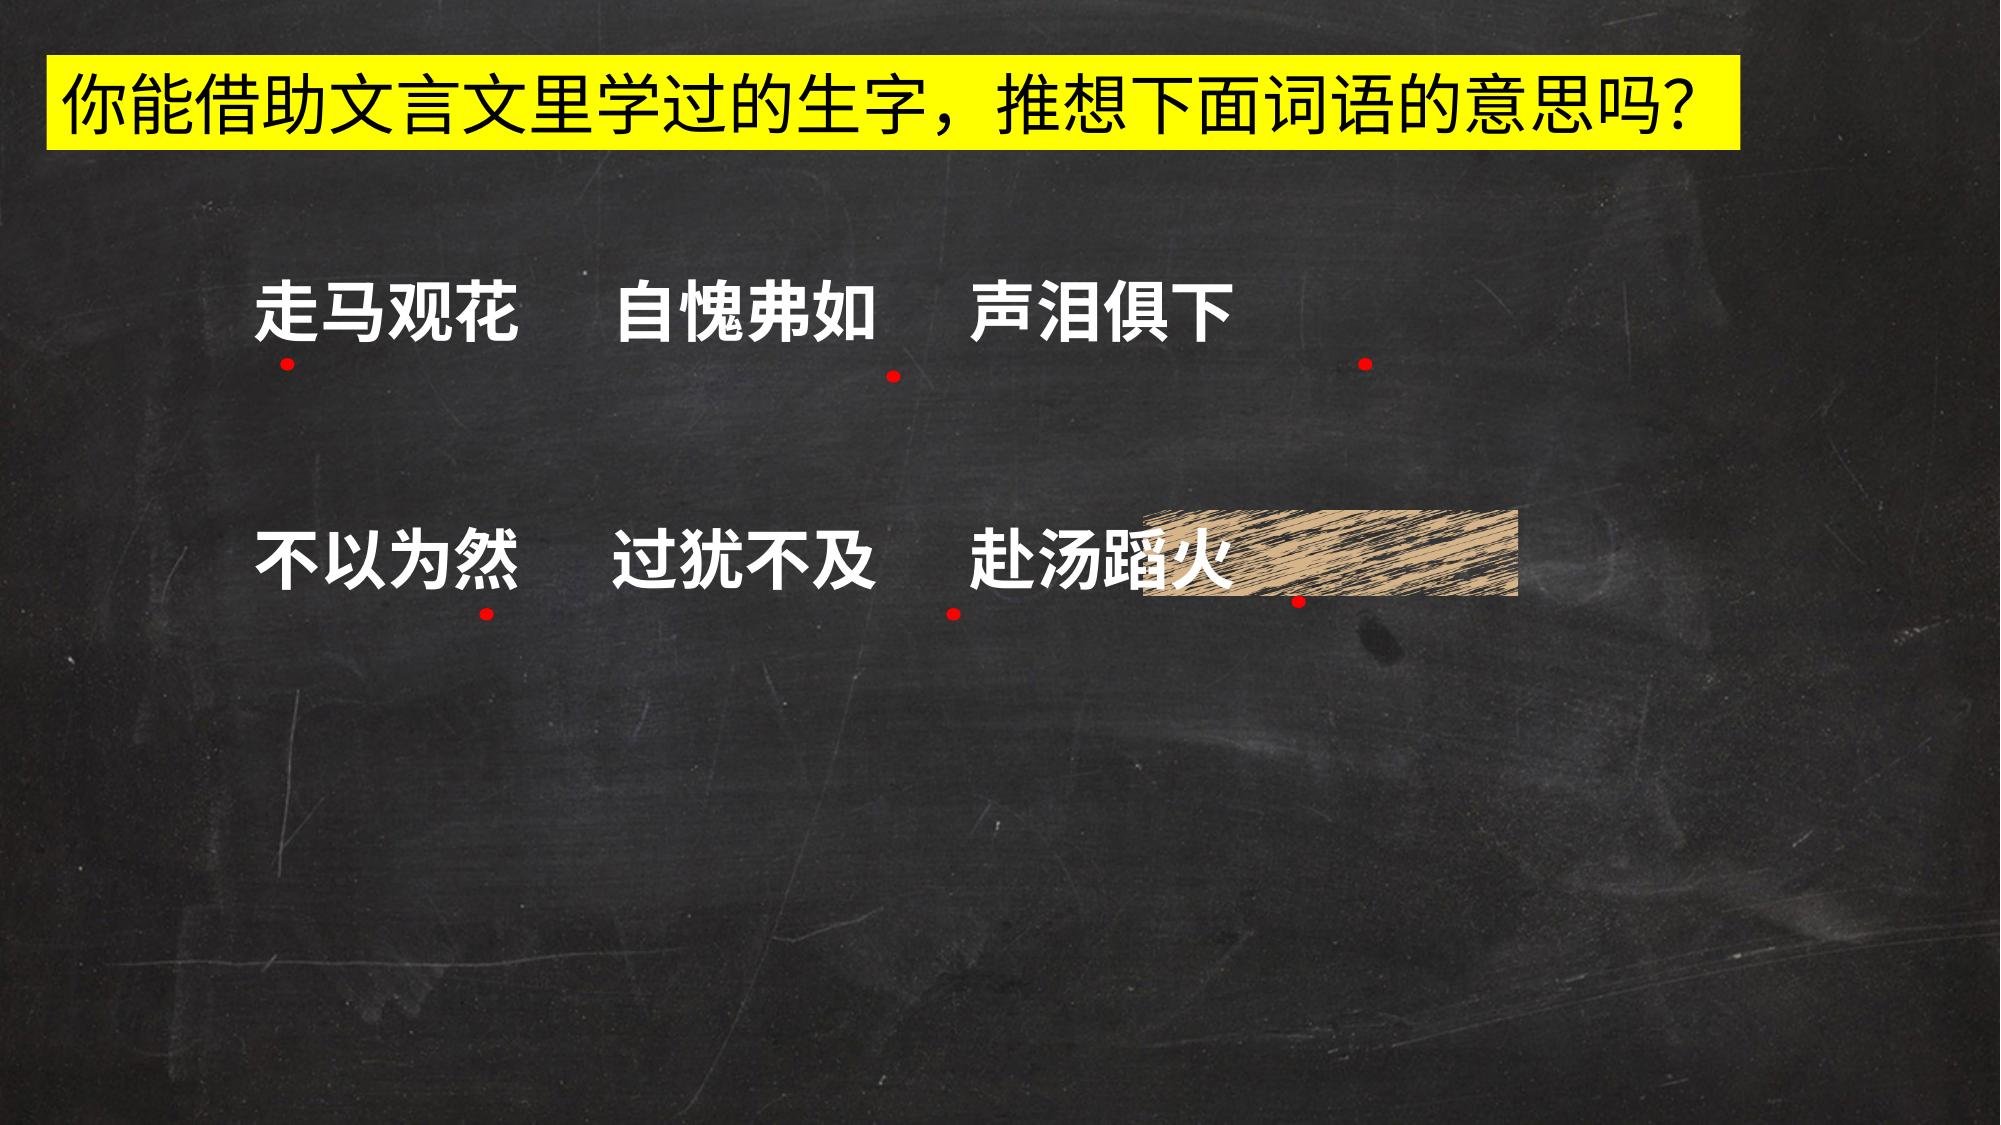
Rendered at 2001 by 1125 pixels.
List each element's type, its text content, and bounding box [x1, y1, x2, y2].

text_box [479, 608, 494, 621]
text_box [946, 608, 961, 621]
text_box [886, 370, 901, 383]
text_box [1358, 357, 1373, 371]
text_box 走马观花 自愧弗如 声泪俱下 [238, 261, 1828, 437]
picture [0, 0, 2000, 1125]
text_box 不以为然 过犹不及 赴汤蹈火 [238, 510, 1798, 685]
text_box 你能借助文言文里学过的生字，推想下面词语的意思吗？ [46, 55, 1741, 150]
text_box [1291, 595, 1306, 609]
text_box [280, 357, 295, 371]
